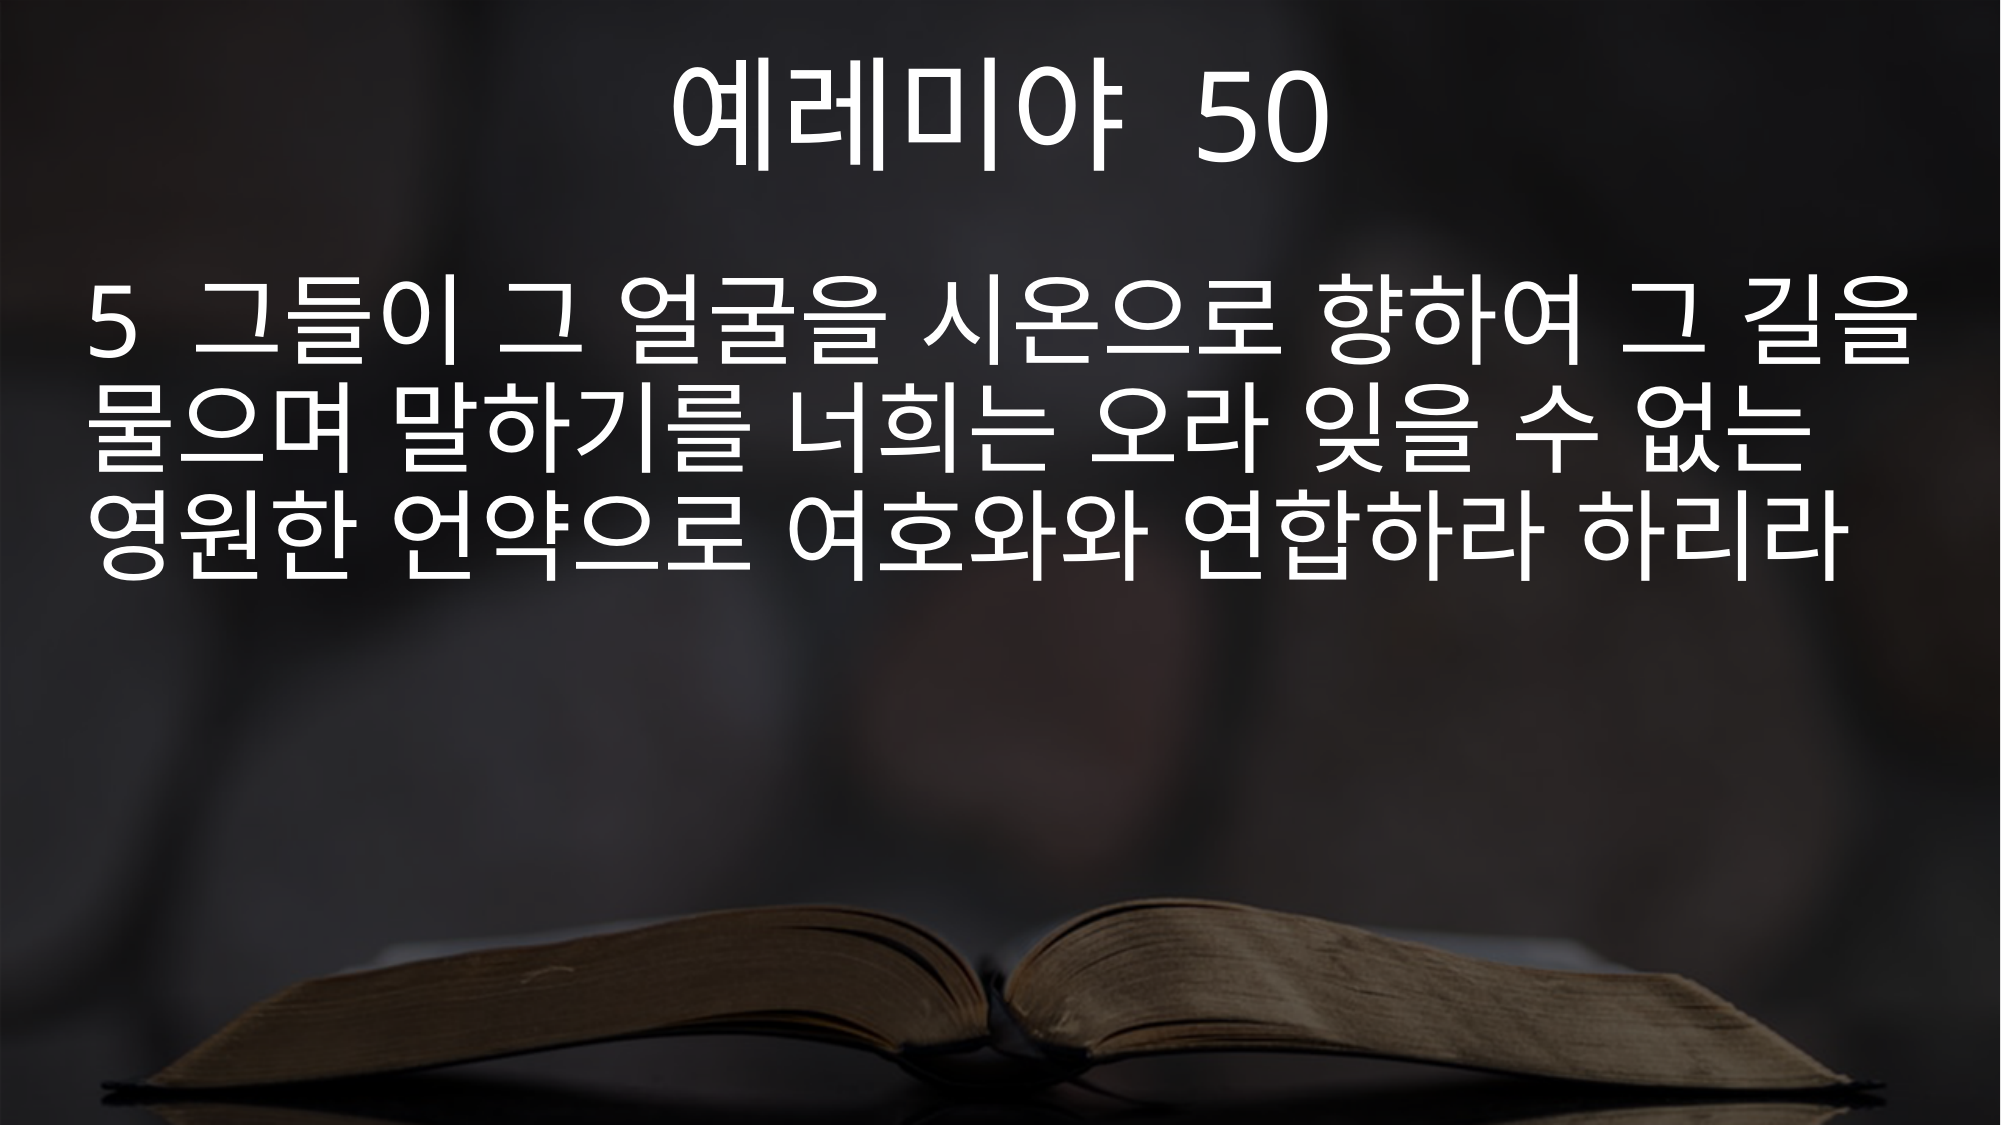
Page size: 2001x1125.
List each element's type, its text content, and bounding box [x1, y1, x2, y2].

list 5 그들이 그 얼굴을 시온으로 향하여 그 길을 물으며 말하기를 너희는 오라 잊을 수 없는 영원한 언약으로 여호와와 연합하라 하리라 [69, 263, 1953, 423]
picture [0, 0, 2001, 1125]
footer 예레미야 50 [0, 32, 2000, 192]
